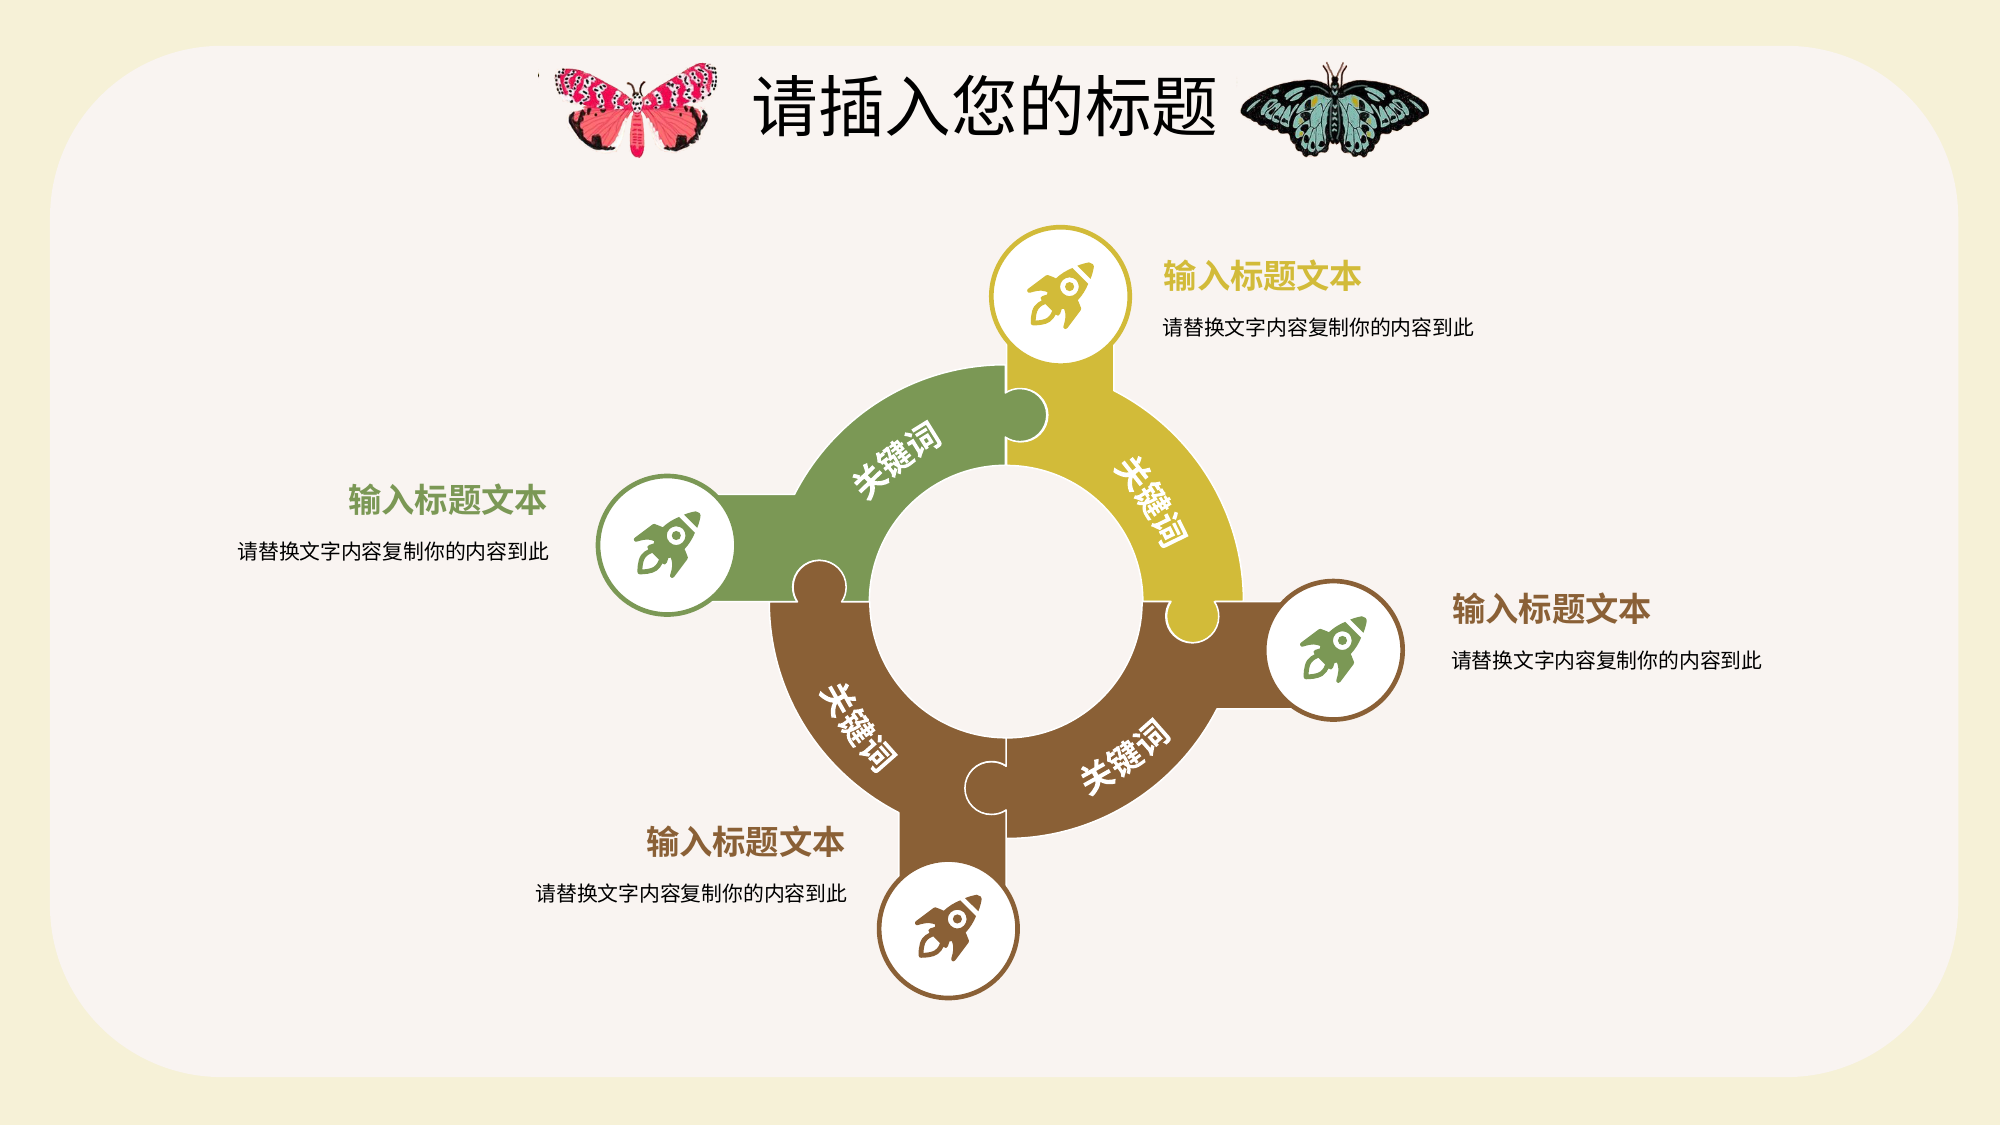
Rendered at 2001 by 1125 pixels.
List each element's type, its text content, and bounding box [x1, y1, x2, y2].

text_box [1403, 255, 1599, 366]
picture [538, 47, 735, 162]
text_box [411, 820, 597, 931]
picture [1235, 57, 1433, 164]
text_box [597, 227, 1403, 999]
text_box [1451, 588, 1887, 699]
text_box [113, 479, 549, 590]
text_box 请插入您的标题 [736, 57, 1234, 152]
